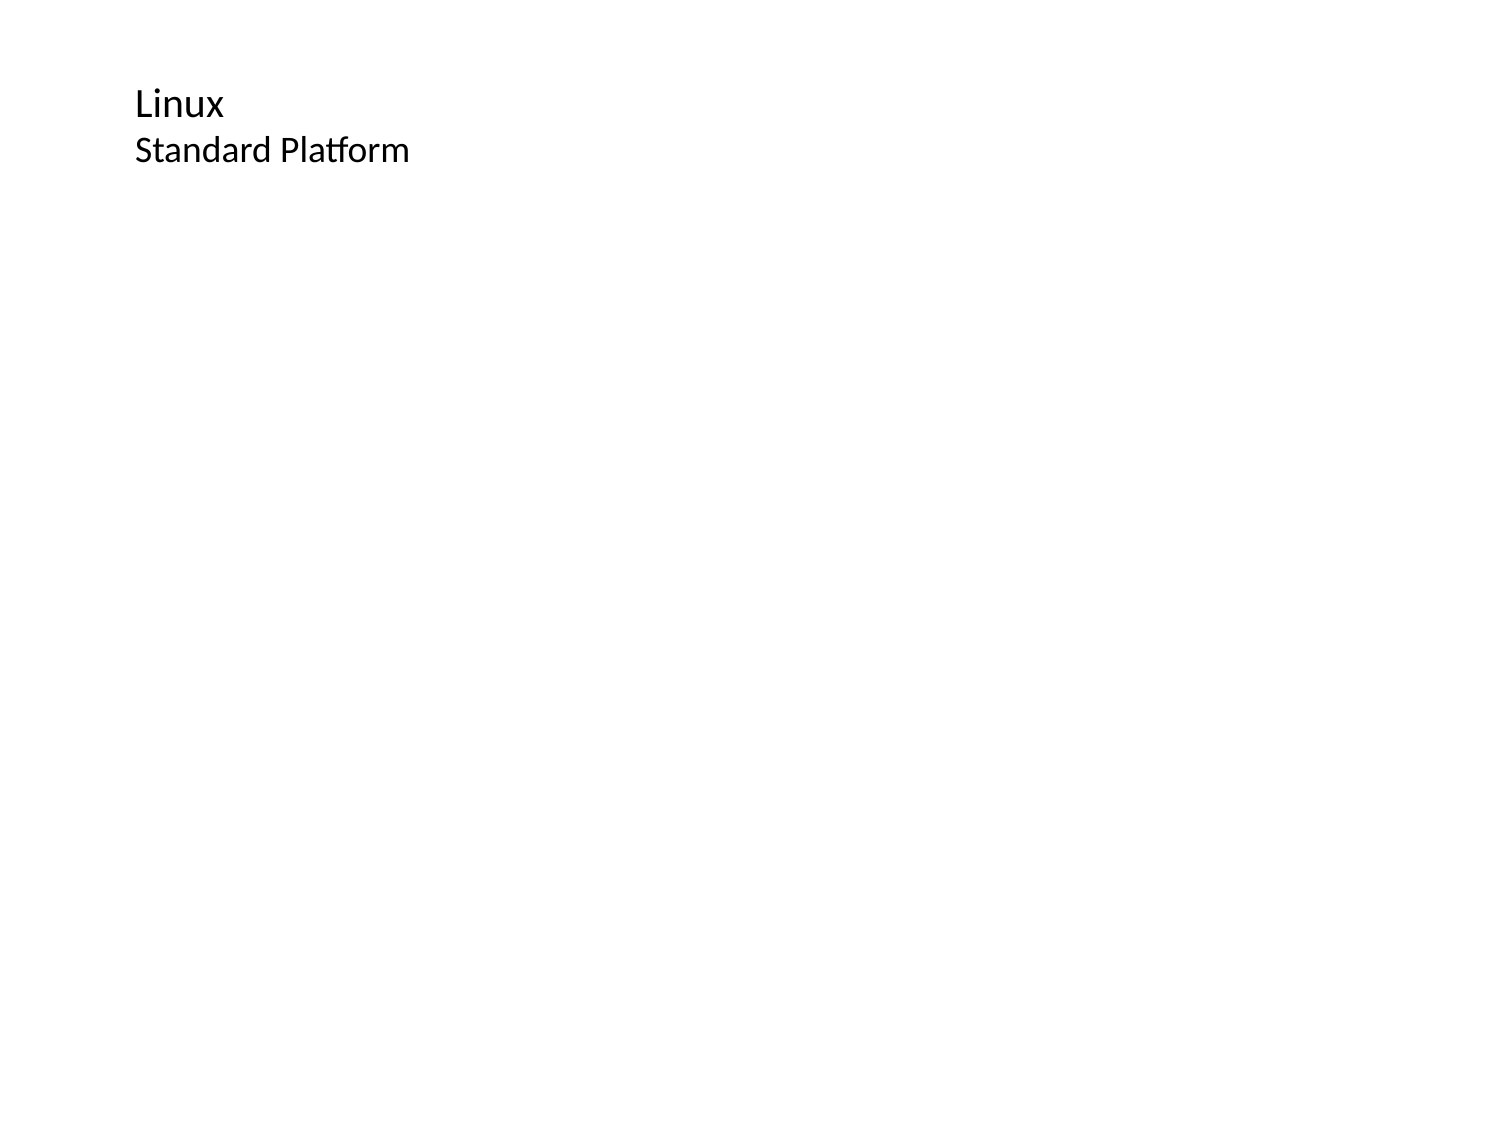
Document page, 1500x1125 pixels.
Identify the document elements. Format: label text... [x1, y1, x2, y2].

text_box Linux Standard Platform [134, 41, 1371, 204]
